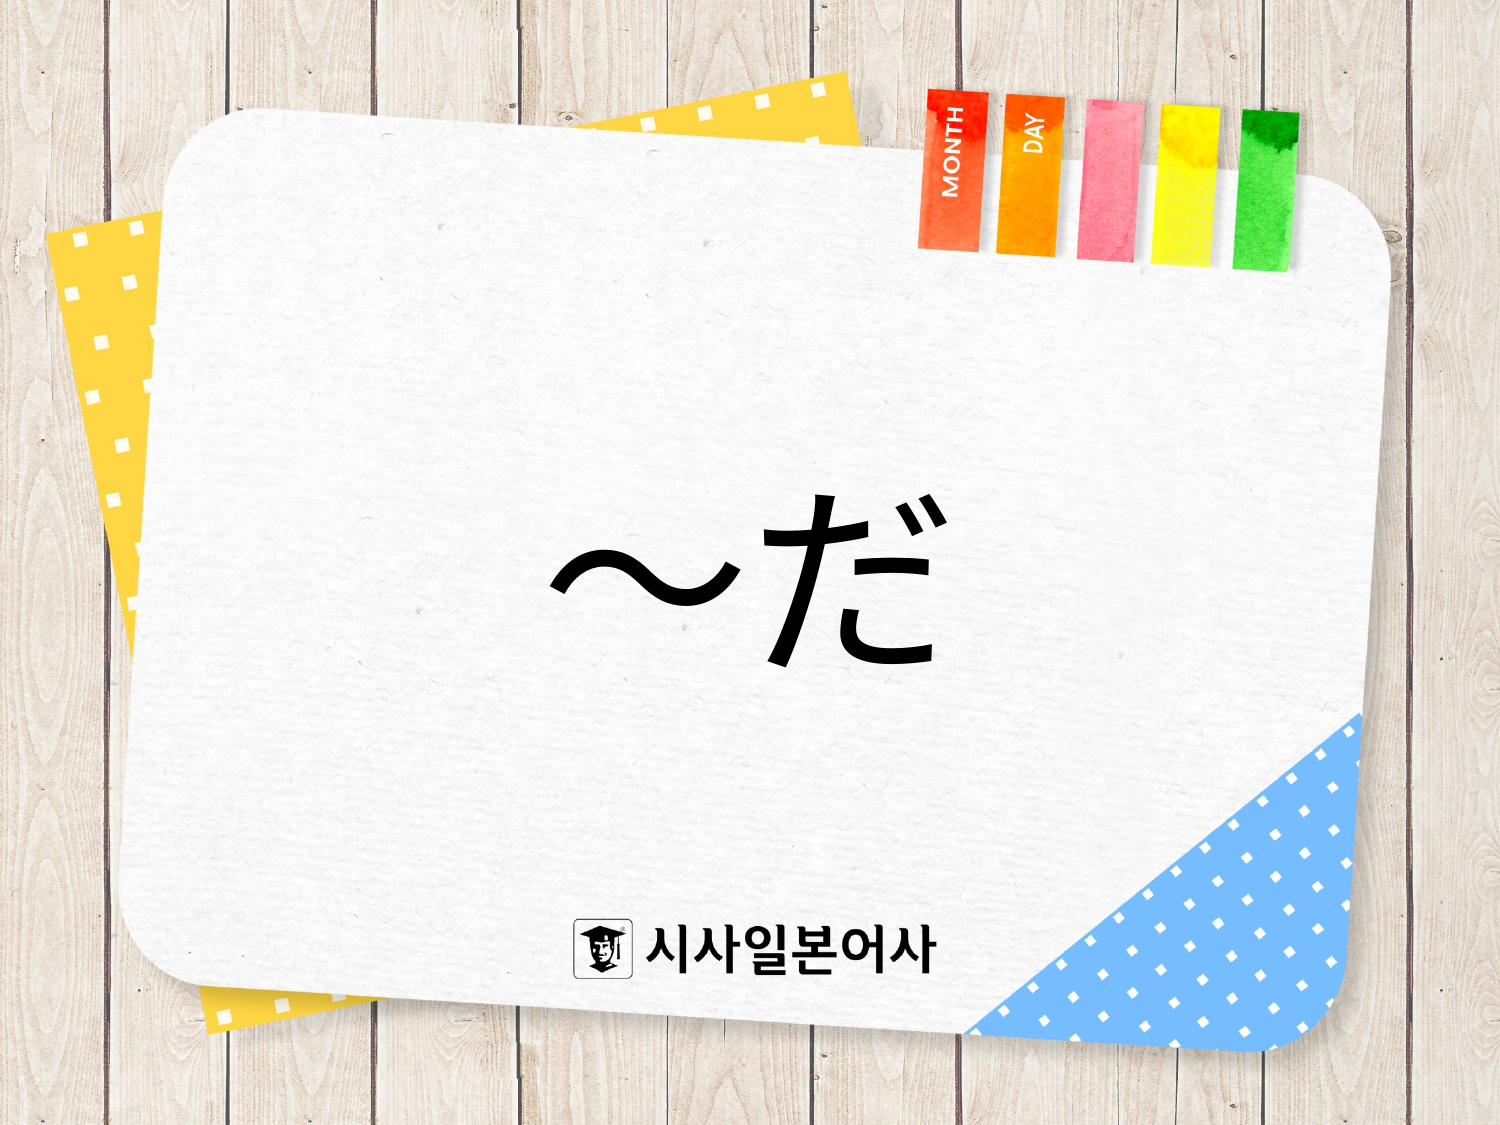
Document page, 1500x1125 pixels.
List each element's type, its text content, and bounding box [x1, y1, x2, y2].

picture [0, 0, 1500, 1125]
title ～だ [75, 338, 1425, 811]
